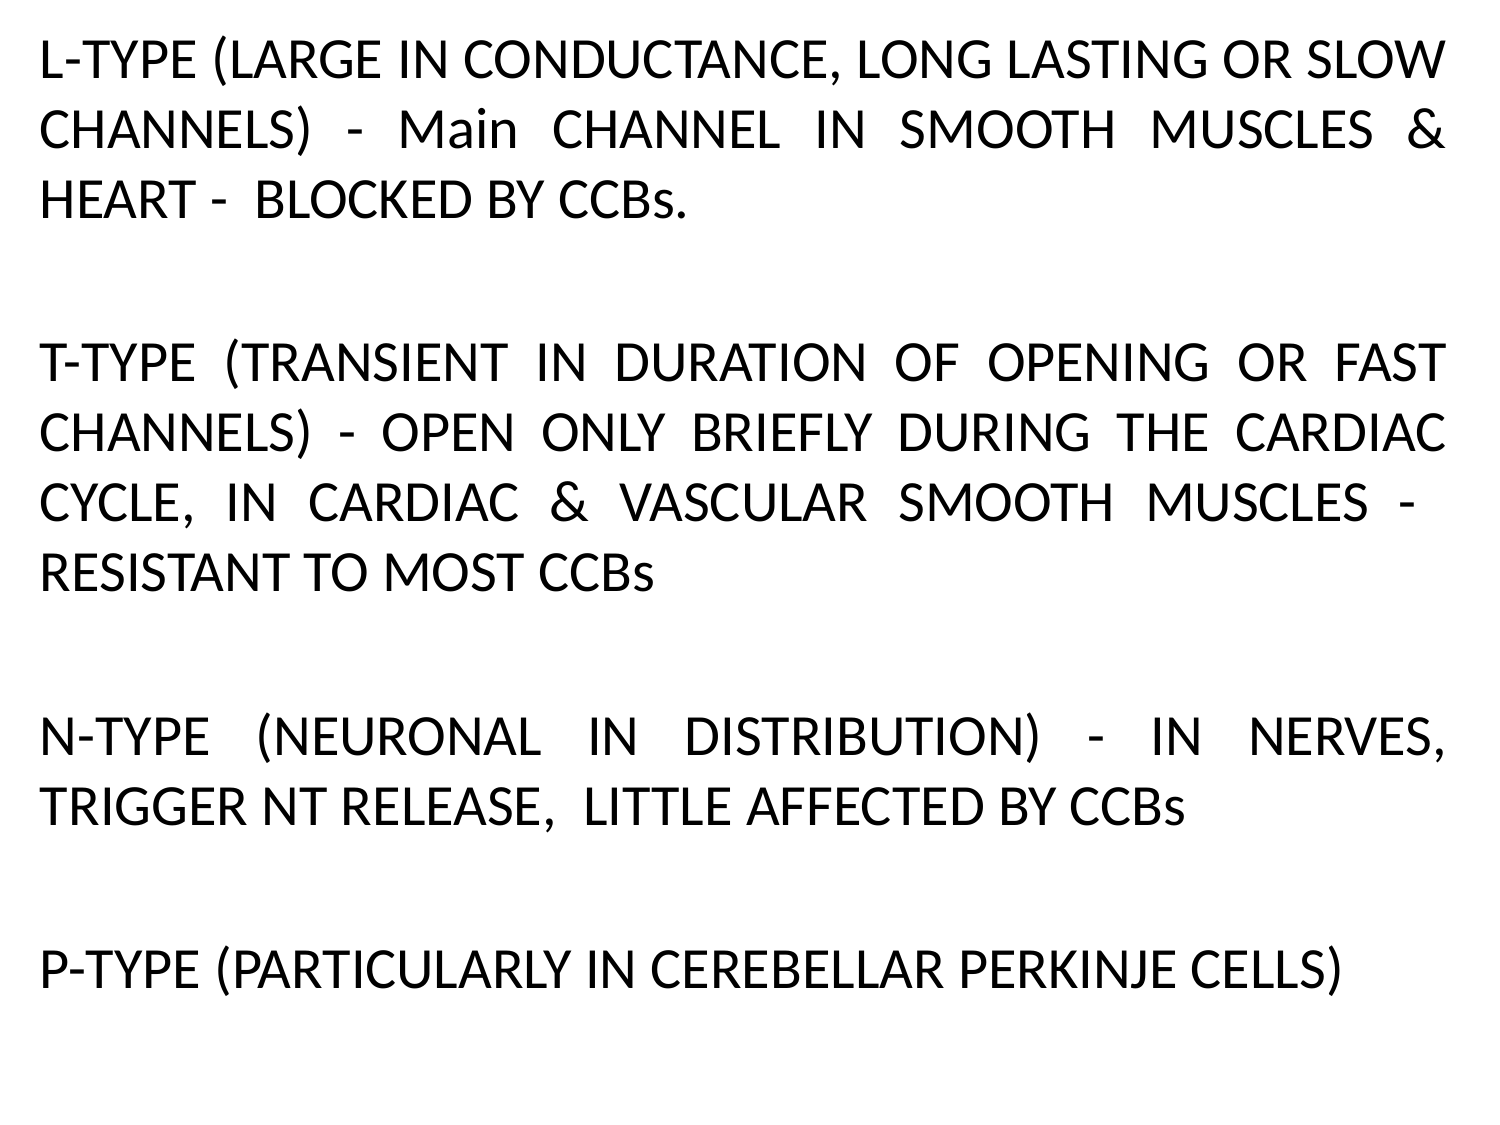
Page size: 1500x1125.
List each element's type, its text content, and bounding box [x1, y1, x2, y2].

list L-TYPE (LARGE IN CONDUCTANCE, LONG LASTING OR SLOW CHANNELS) - Main CHANNEL IN SMOOTH MUSCLES & HEART - BLOCKED BY CCBs. T-TYPE (TRANSIENT IN DURATION OF OPENING OR FAST CHANNELS) - OPEN ONLY BRIEFLY DURING THE CARDIAC CYCLE, IN CARDIAC & VASCULAR SMOOTH MUSCLES - RESISTANT TO MOST CCBs N-TYPE (NEURONAL IN DISTRIBUTION) - IN NERVES, TRIGGER NT RELEASE, LITTLE AFFECTED BY CCBs P-TYPE (PARTICULARLY IN CEREBELLAR PERKINJE CELLS) [24, 12, 1463, 1100]
